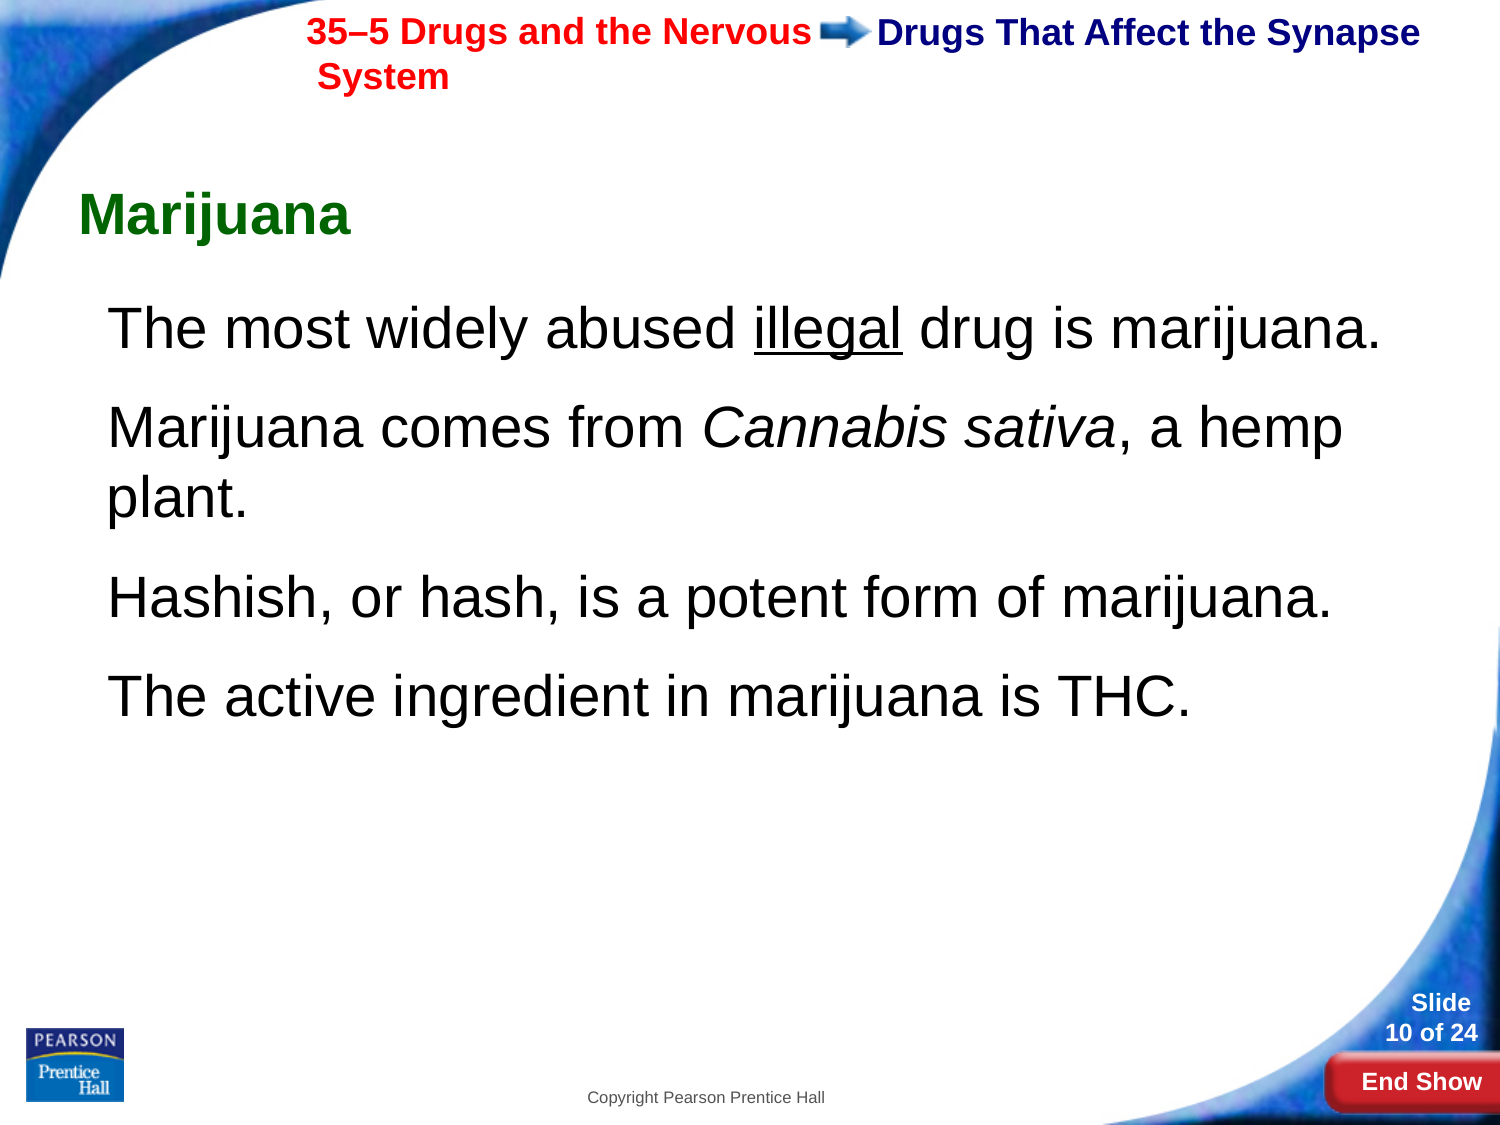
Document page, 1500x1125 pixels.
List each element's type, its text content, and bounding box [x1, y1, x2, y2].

picture [0, 0, 1500, 1125]
list Marijuana The most widely abused illegal drug is marijuana. Marijuana comes from Cannabis sativa, a hemp plant. Hashish, or hash, is a potent form of marijuana. The active ingredient in marijuana is THC. [44, 179, 1448, 976]
title Drugs That Affect the Synapse [861, 0, 1500, 76]
footer Copyright Pearson Prentice Hall [468, 1078, 945, 1105]
